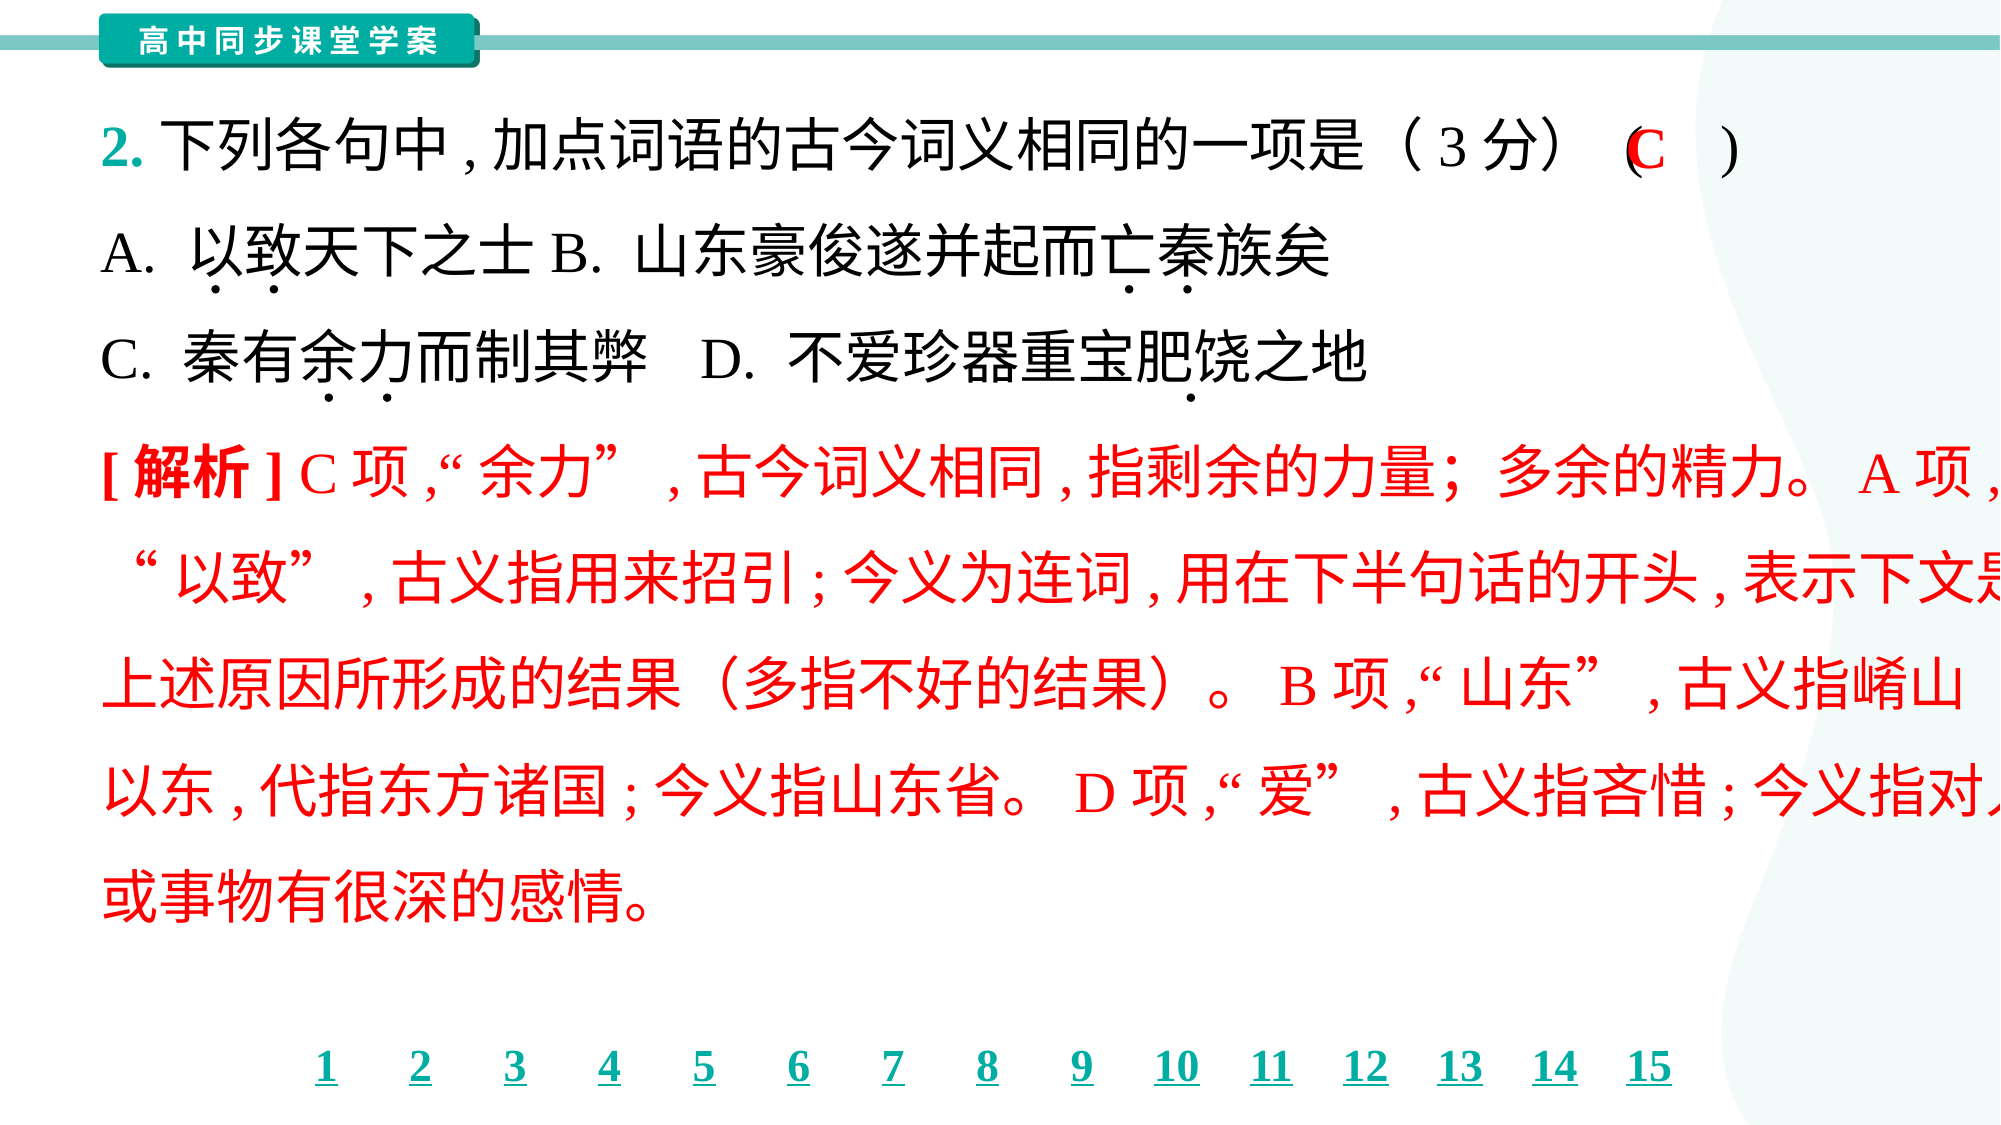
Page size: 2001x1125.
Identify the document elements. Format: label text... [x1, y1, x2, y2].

text_box C [1604, 76, 1689, 177]
text_box [382, 393, 392, 402]
picture [0, 0, 2000, 1125]
text_box A. 以致天下之士 B. 山东豪俊遂并起而亡秦族矣 C. 秦有余力而制其弊 D. 不爱珍器重宝肥饶之地 [100, 177, 1899, 391]
text_box [211, 285, 220, 294]
text_box 2.下列各句中,加点词语的古今词义相同的一项是（3分） ( ) [100, 76, 1604, 177]
text_box [1124, 285, 1134, 294]
text_box [1183, 285, 1192, 294]
text_box [1186, 393, 1196, 402]
text_box [解析] C项,“余力”,古今词义相同,指剩余的力量；多余的精力。A项, “以致”,古义指用来招引;今义为连词,用在下半句话的开头,表示下文是 上述原因所形成的结果（多指不好的结果）。B项,“山东”,古义指崤山 以东,代指东方诸国;今义指山东省。D项,“爱”,古义指吝惜;今义指对人 或事物有很深的感情。 [100, 398, 1899, 930]
text_box [269, 285, 279, 294]
text_box 2.下列各句中,加点词语的古今词义相同的一项是（3分） ( ) [1689, 76, 1899, 177]
text_box [324, 393, 334, 402]
